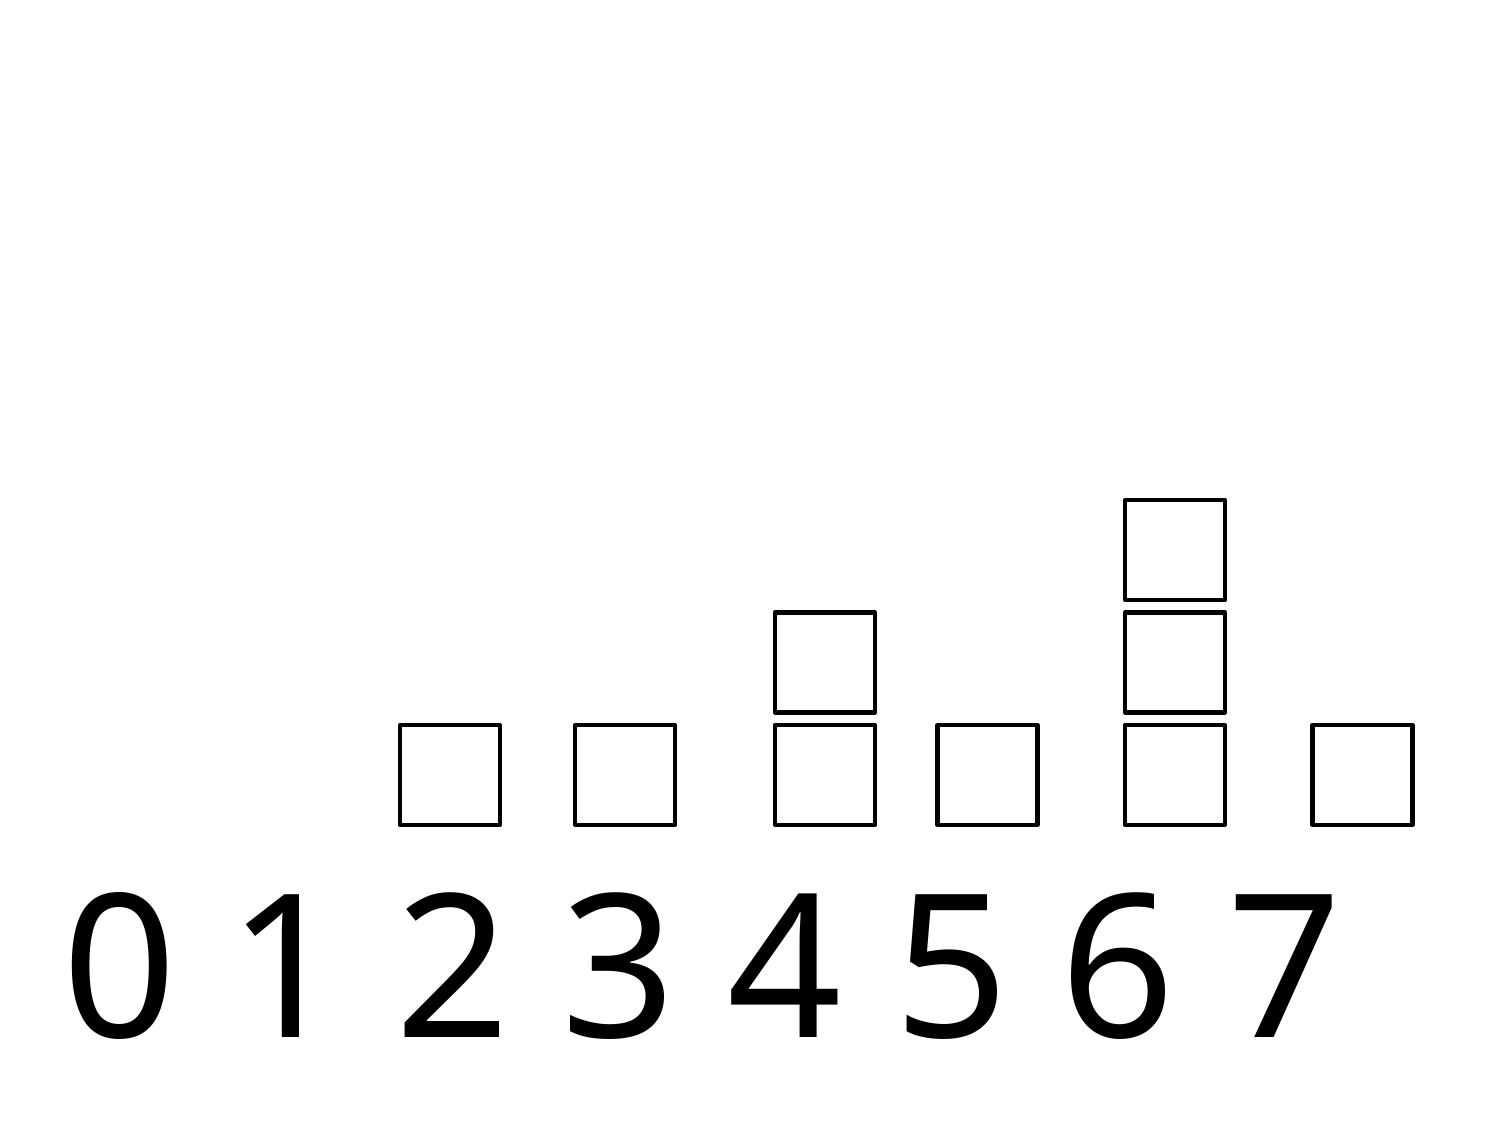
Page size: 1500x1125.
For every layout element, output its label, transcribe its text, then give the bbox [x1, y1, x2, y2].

text_box [398, 723, 502, 827]
text_box [935, 723, 1040, 827]
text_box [774, 612, 876, 826]
text_box [1310, 723, 1415, 827]
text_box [1124, 499, 1226, 826]
text_box 0 1 2 3 4 5 6 7 [0, 829, 1500, 1085]
text_box [573, 723, 677, 827]
